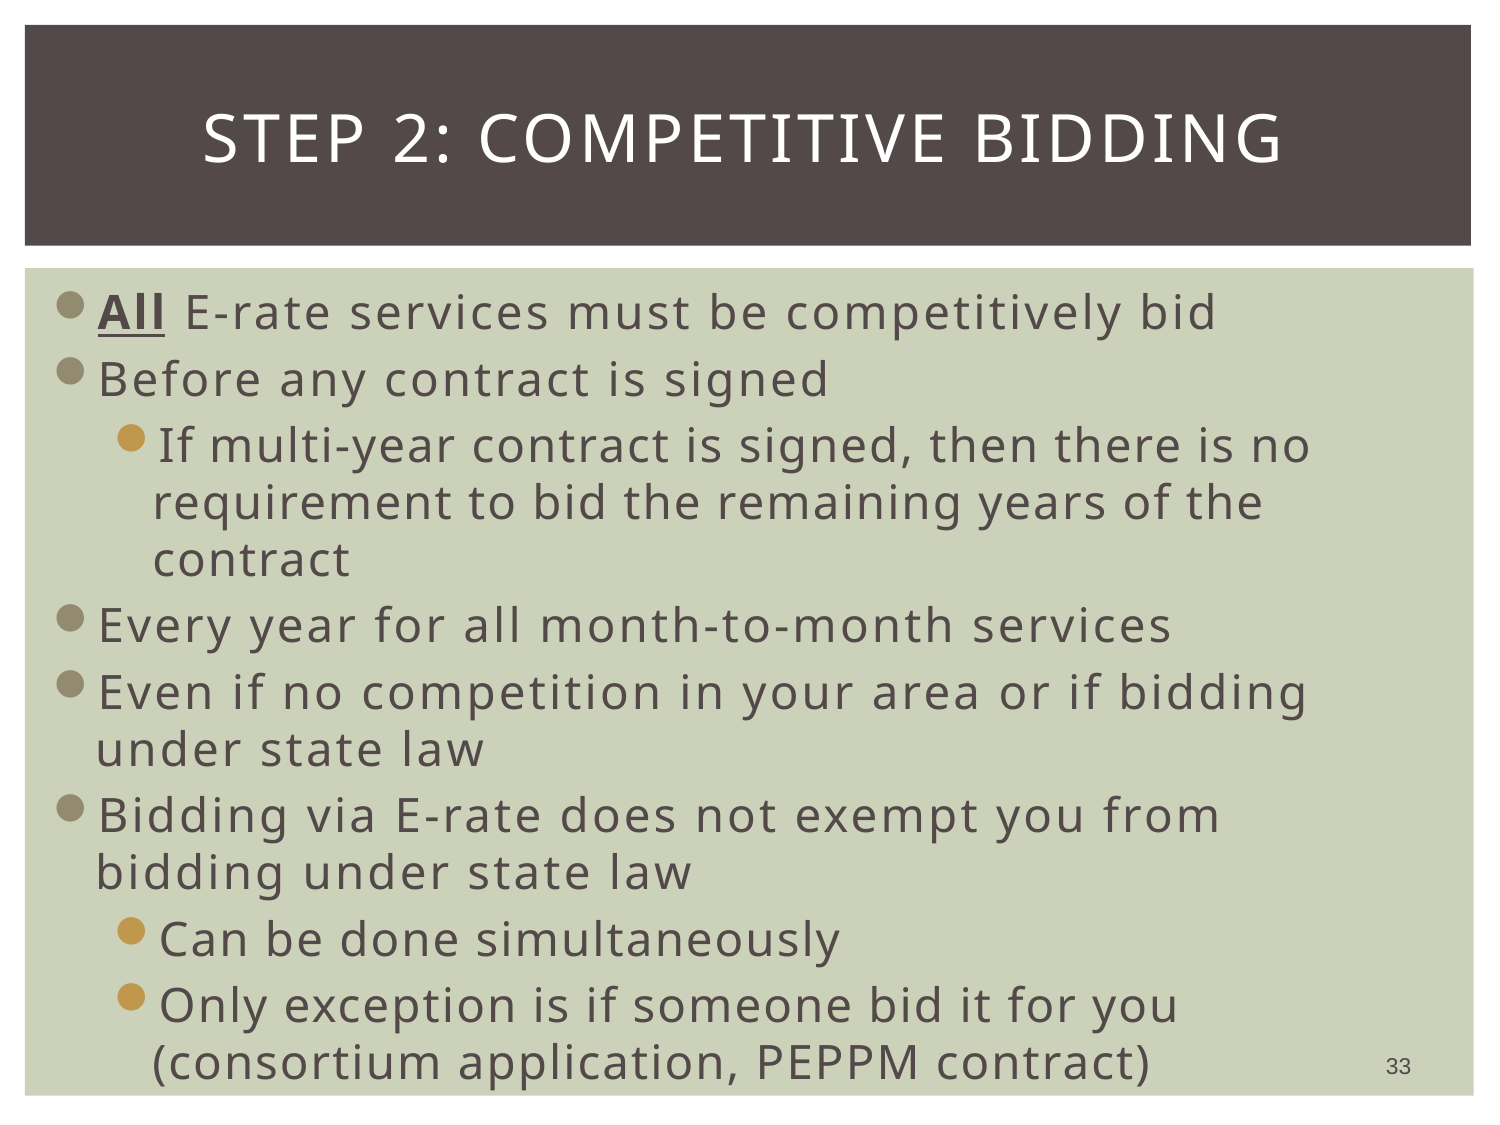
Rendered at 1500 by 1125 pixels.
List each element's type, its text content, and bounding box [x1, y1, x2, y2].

slide_number 33 [1349, 1041, 1448, 1089]
list All E-rate services must be competitively bid Before any contract is signed If multi-year contract is signed, then there is no requirement to bid the remaining years of the contract Every year for all month-to-month services Even if no competition in your area or if bidding under state law Bidding via E-rate does not exempt you from bidding under state law Can be done simultaneously Only exception is if someone bid it for you (consortium application, PEPPM contract) [37, 275, 1388, 1103]
title Step 2: Competitive Bidding [75, 50, 1413, 223]
